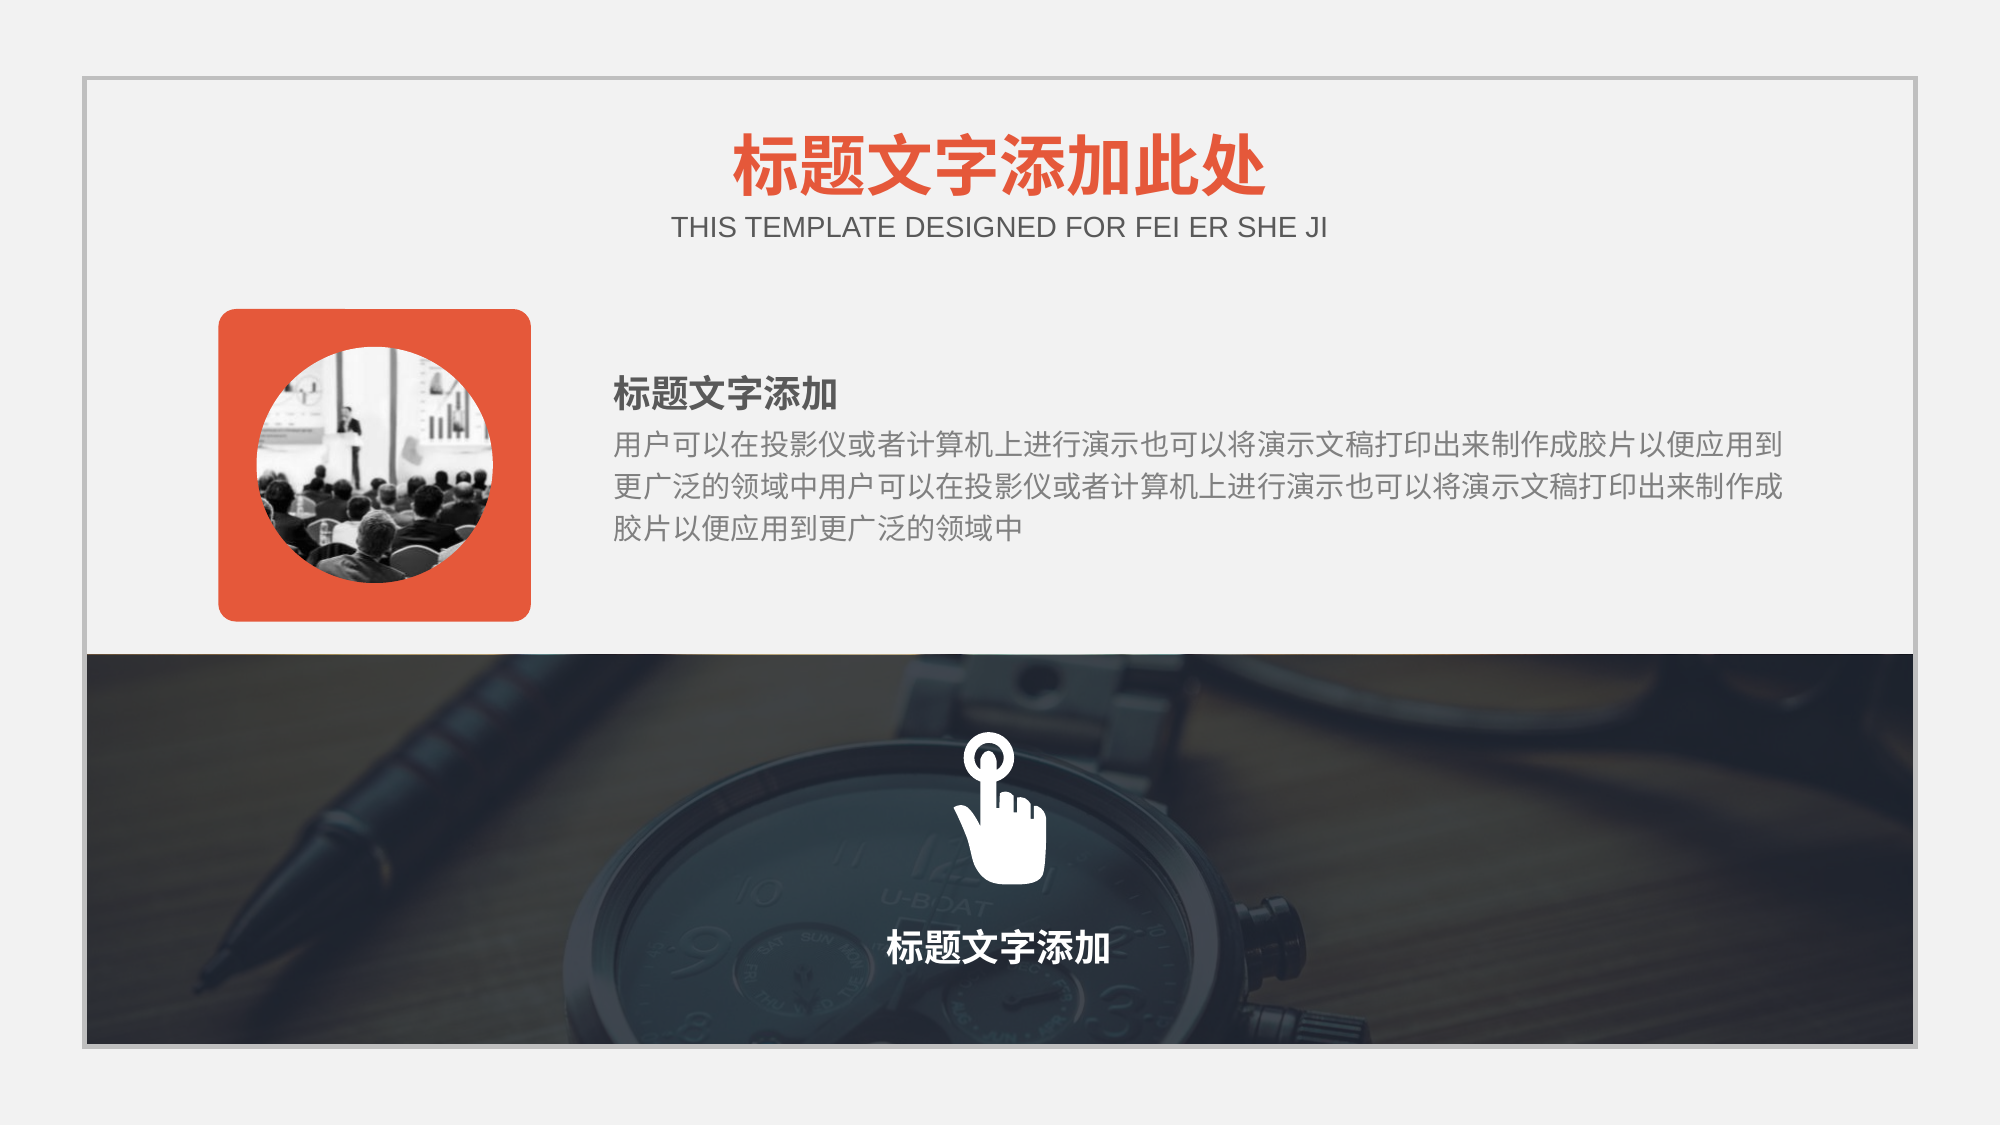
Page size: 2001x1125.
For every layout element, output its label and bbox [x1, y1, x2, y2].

text_box [599, 354, 1804, 551]
picture [256, 346, 493, 584]
text_box [83, 77, 1917, 1048]
picture [83, 654, 1916, 1047]
